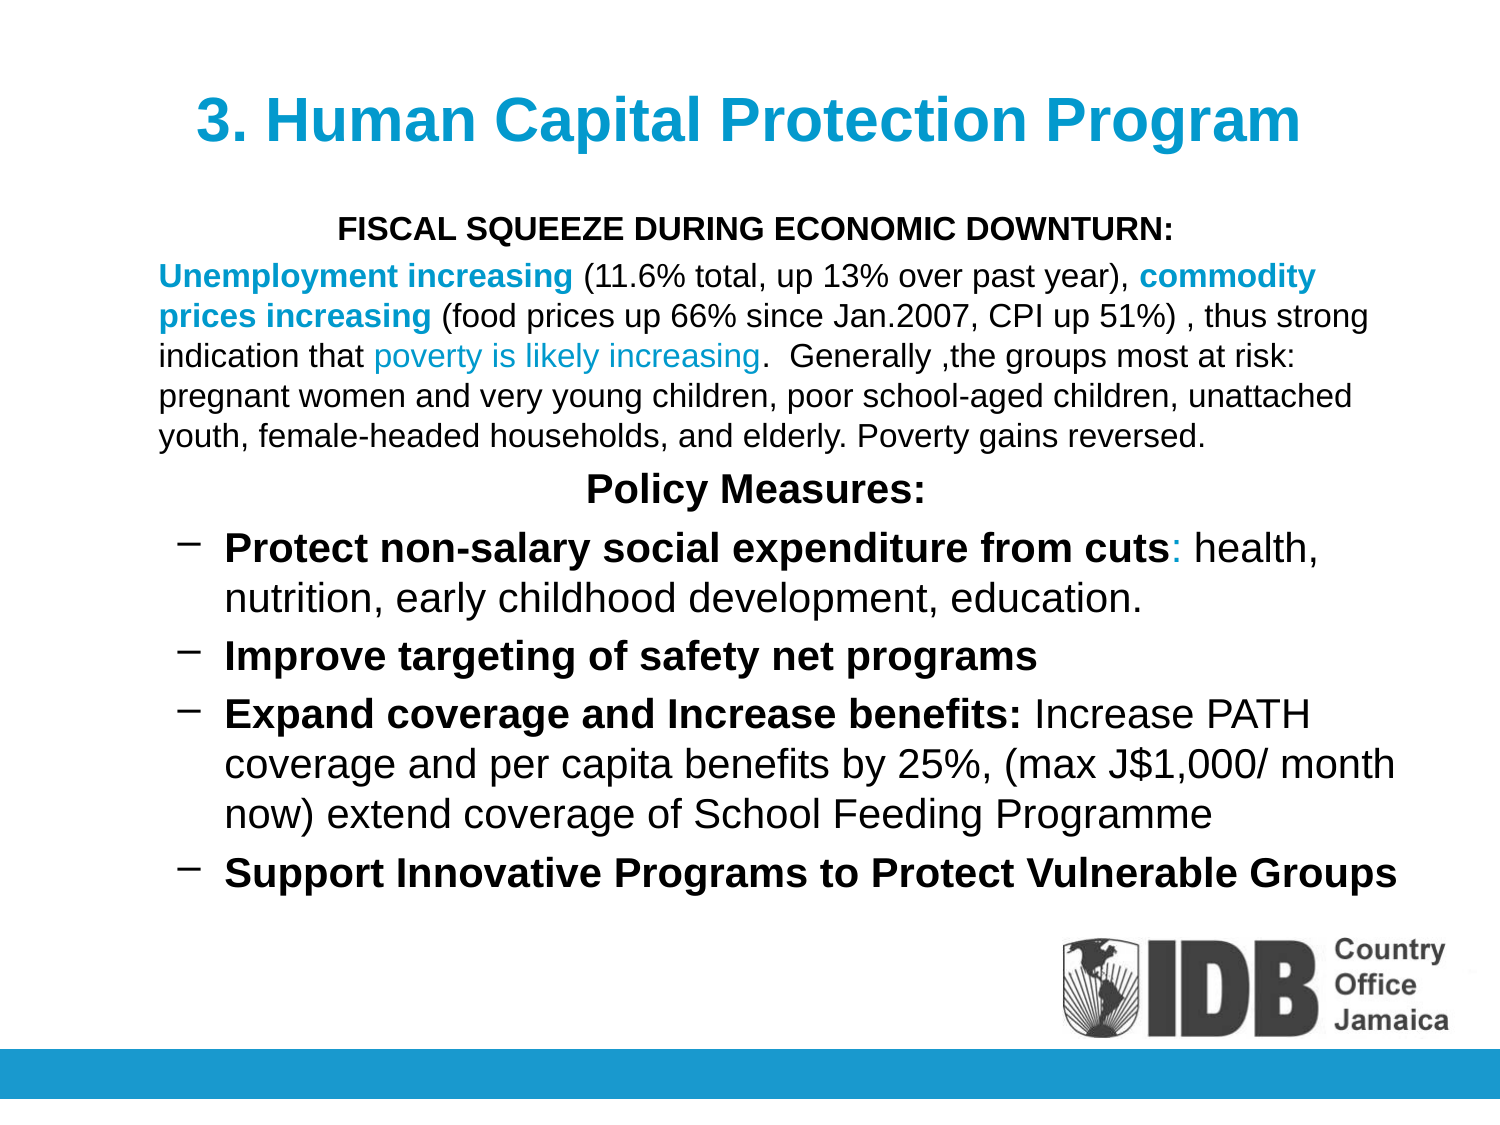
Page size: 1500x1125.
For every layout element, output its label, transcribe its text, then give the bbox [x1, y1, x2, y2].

picture [1062, 937, 1477, 1039]
title 3. Human Capital Protection Program [74, 44, 1426, 188]
picture [0, 1049, 1500, 1099]
list FISCAL SQUEEZE DURING ECONOMIC DOWNTURN: Unemployment increasing (11.6% total, up 13% over past year), commodity prices increasing (food prices up 66% since Jan.2007, CPI up 51%) , thus strong indication that poverty is likely increasing. Generally ,the groups most at risk: pregnant women and very young children, poor school-aged children, unattached youth, female-headed households, and elderly. Poverty gains reversed. Policy Measures: Protect non-salary social expenditure from cuts: health, nutrition, early childhood development, education. Improve targeting of safety net programs Expand coverage and Increase benefits: Increase PATH coverage and per capita benefits by 25%, (max J$1,000/ month now) extend coverage of School Feeding Programme Support Innovative Programs to Protect Vulnerable Groups [87, 199, 1426, 1013]
